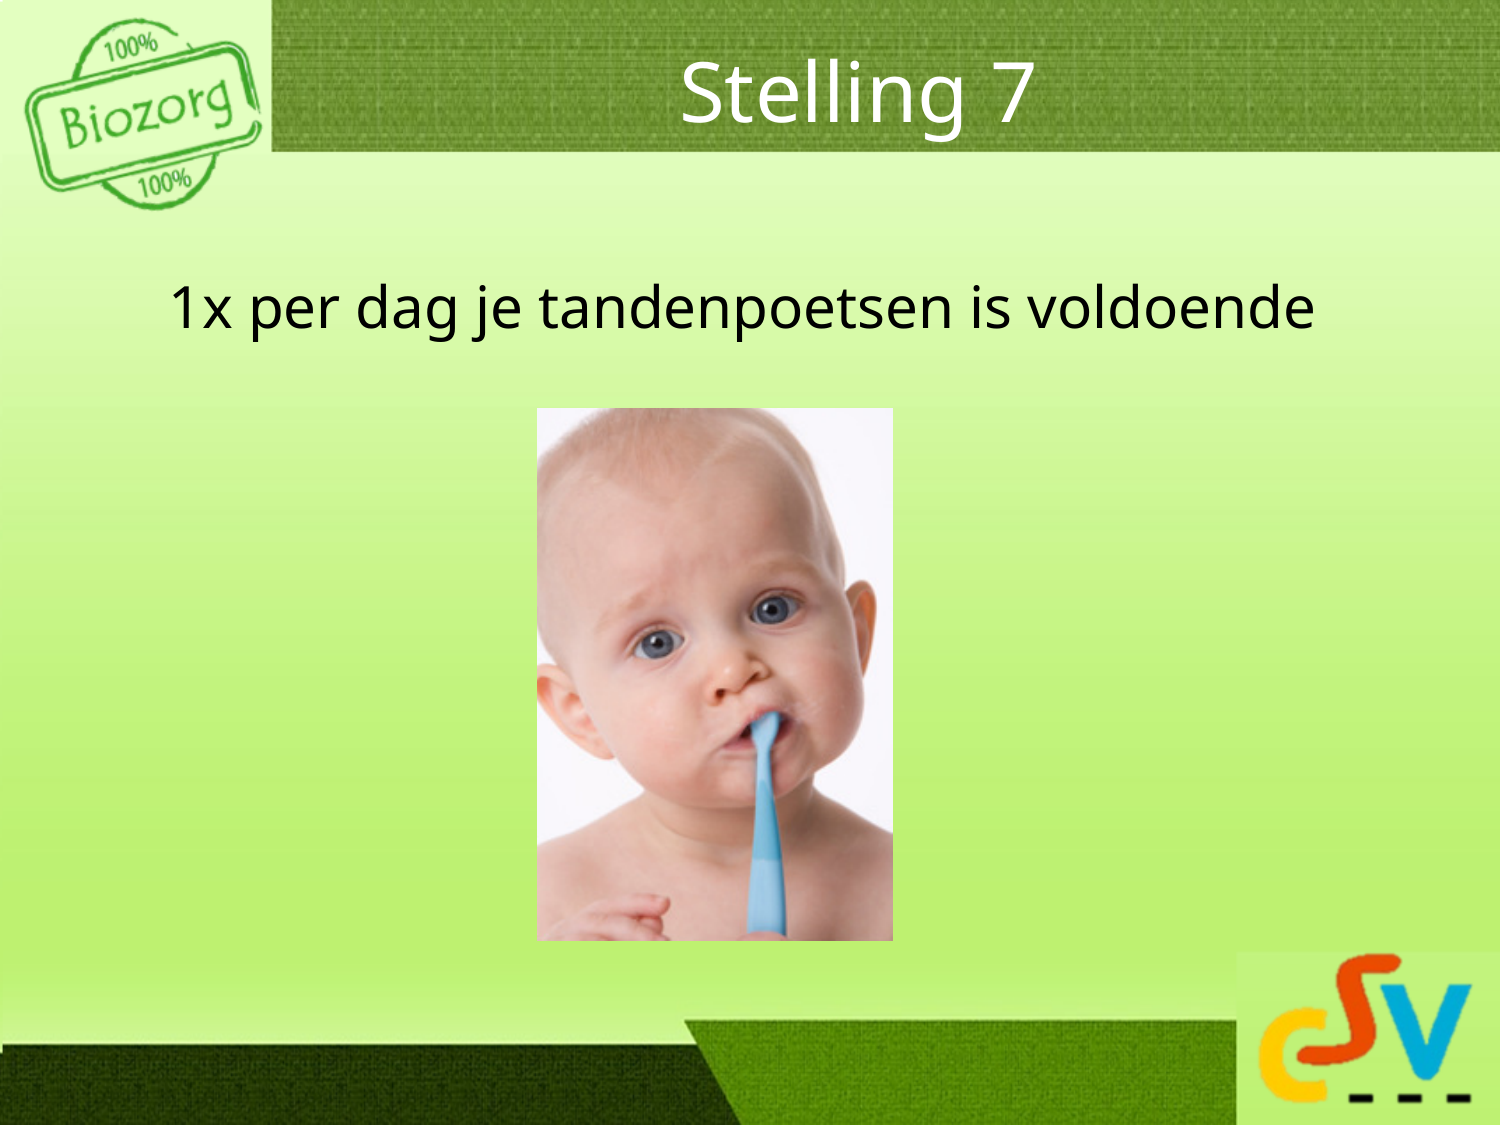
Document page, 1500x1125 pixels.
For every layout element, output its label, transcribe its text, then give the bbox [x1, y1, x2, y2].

picture [0, 0, 1500, 1125]
list 1x per dag je tandenpoetsen is voldoende [75, 262, 1425, 1005]
title Stelling 7 [194, 30, 1500, 147]
